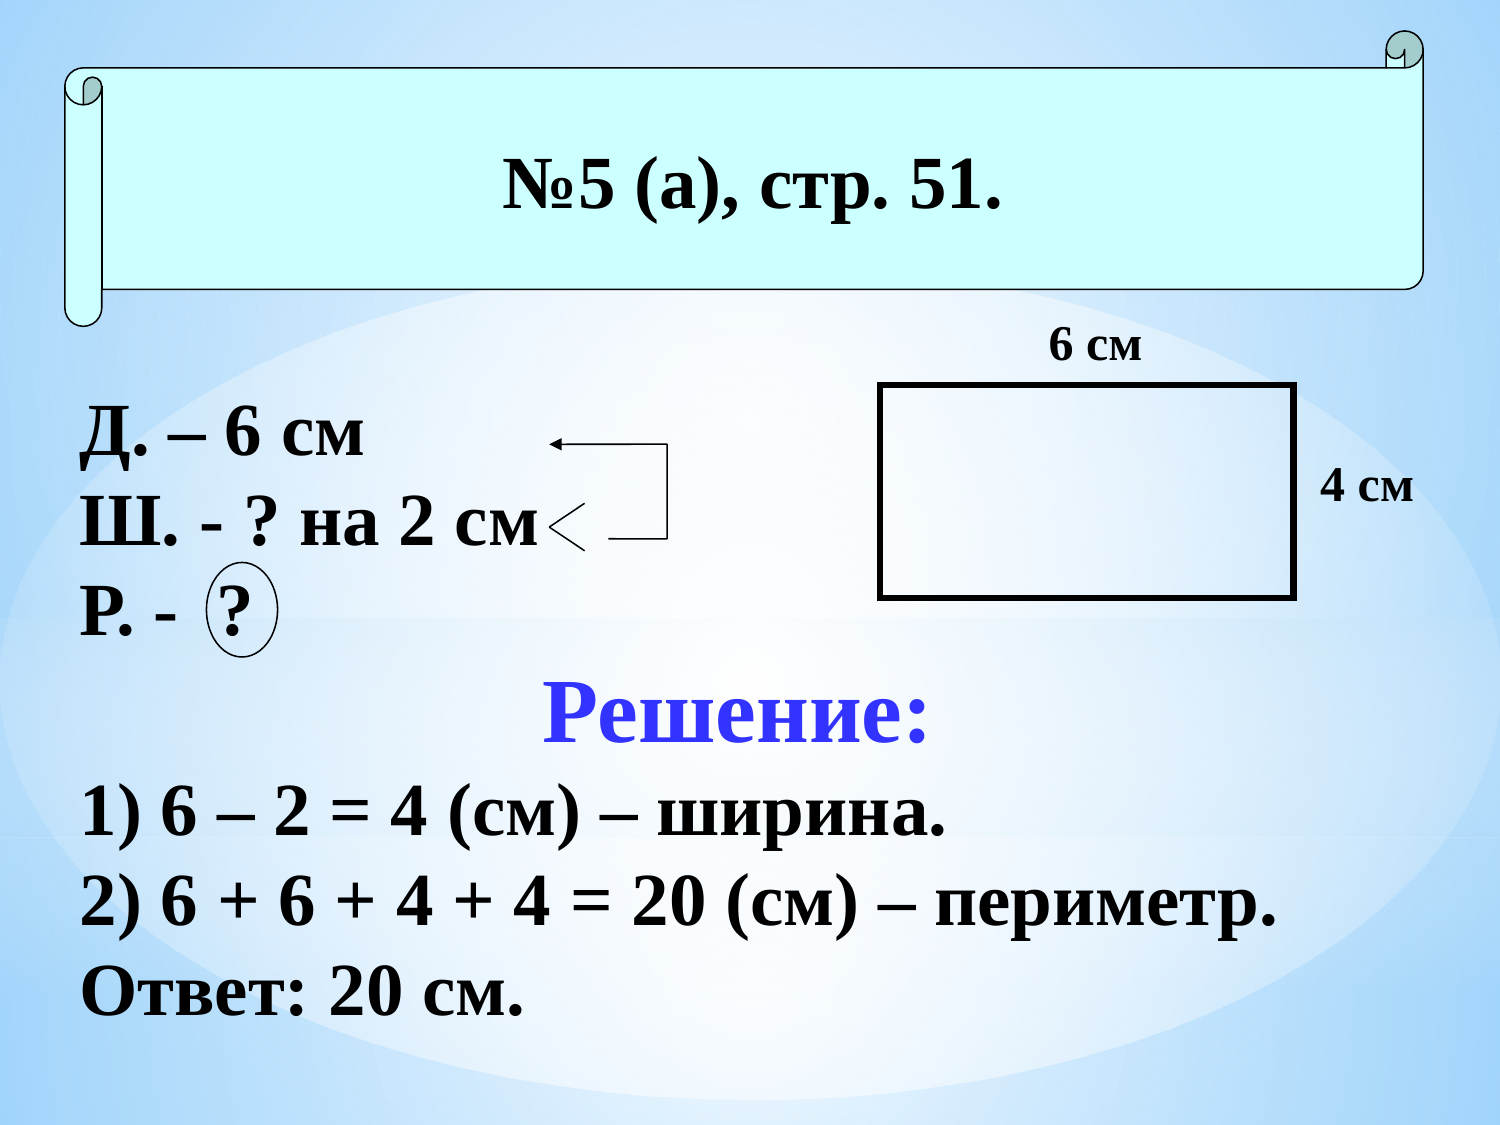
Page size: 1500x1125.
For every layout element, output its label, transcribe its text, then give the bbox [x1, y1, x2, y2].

text_box [879, 385, 1294, 598]
text_box №5 (а), стр. 51. [64, 30, 1424, 327]
text_box 4 см [1305, 444, 1429, 519]
text_box Д. – 6 см Ш. - ? на 2 см Р. - ? Решение: 6 – 2 = 4 (см) – ширина. 6 + 6 + 4 + 4 = 20 (см) – периметр. Ответ: 20 см. [64, 373, 1412, 1125]
text_box [549, 438, 668, 451]
text_box [206, 562, 278, 657]
text_box 6 см [1033, 302, 1158, 378]
